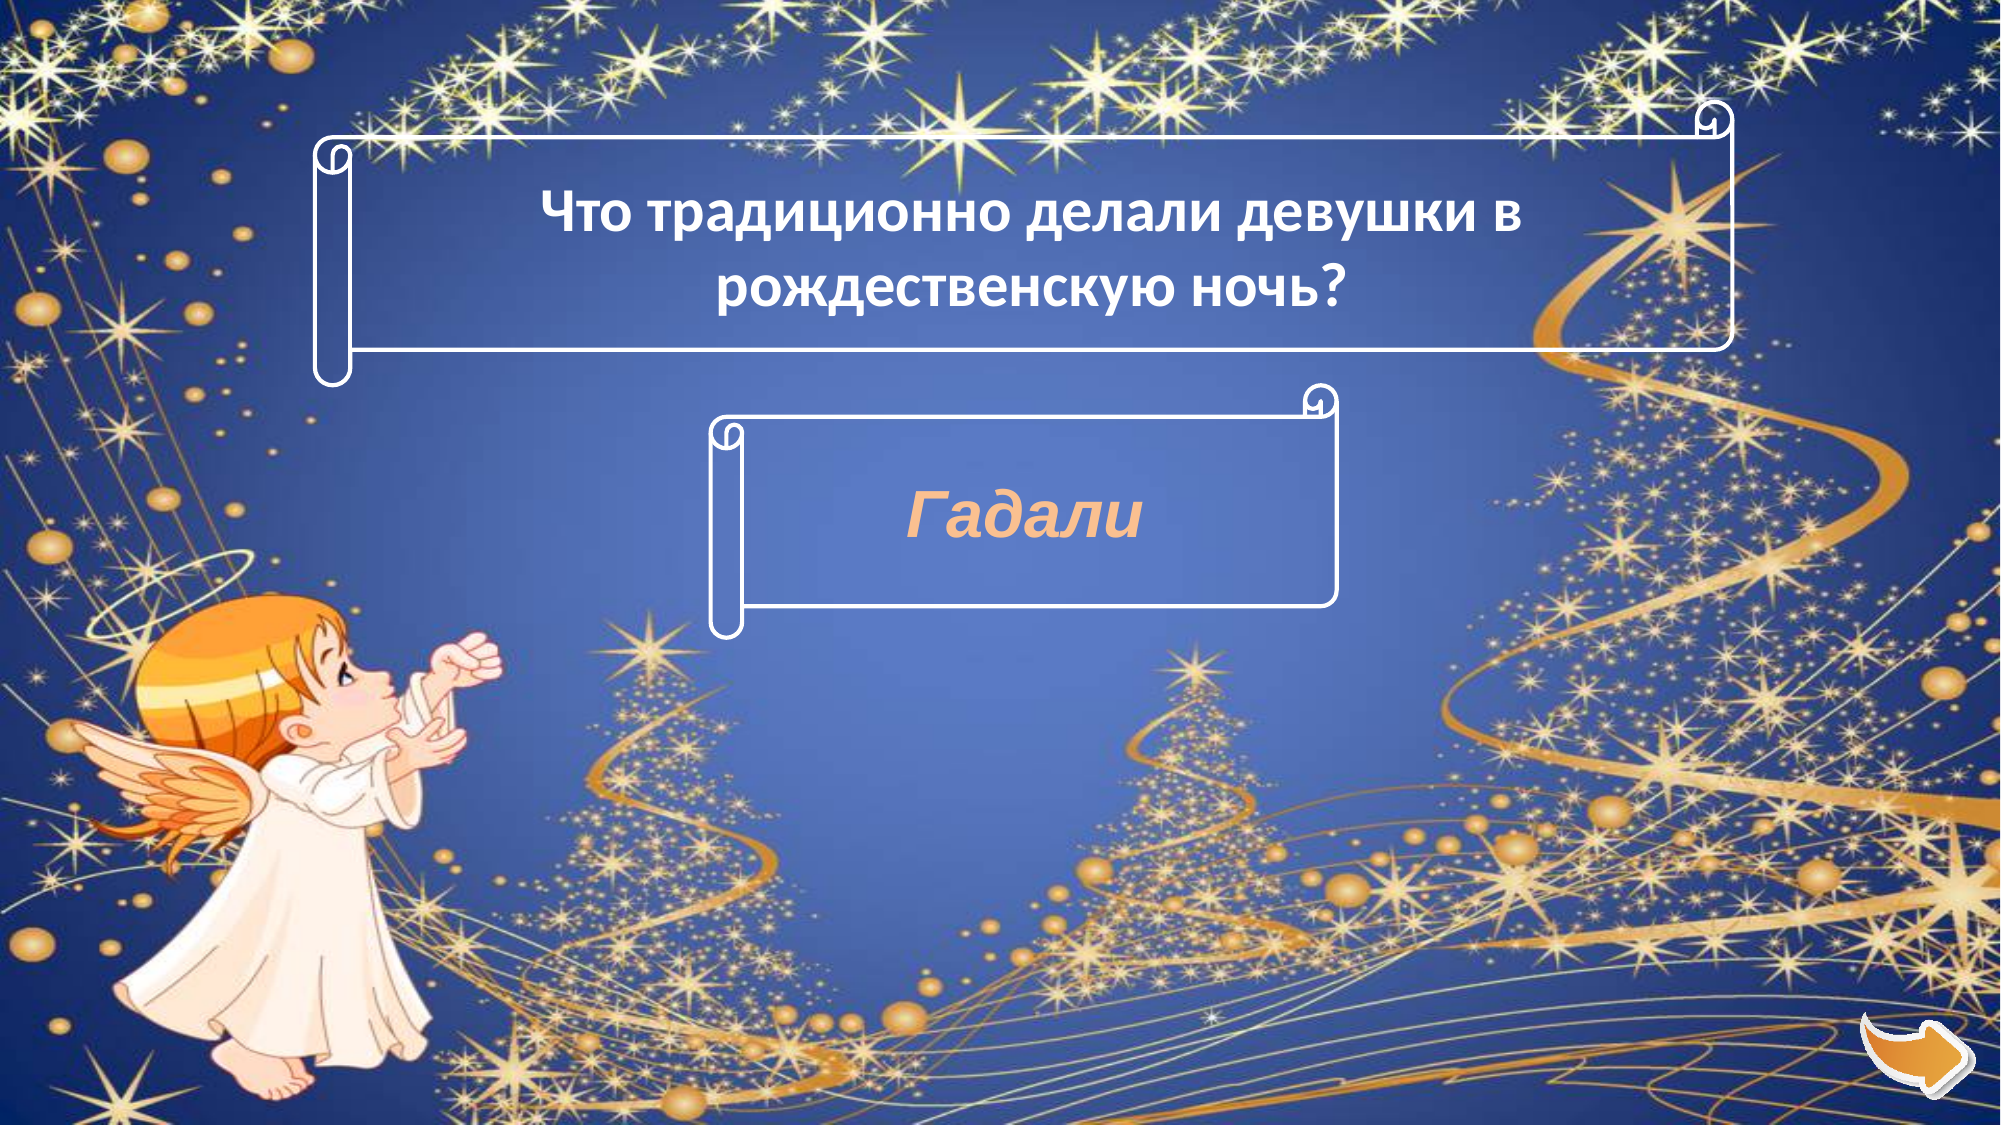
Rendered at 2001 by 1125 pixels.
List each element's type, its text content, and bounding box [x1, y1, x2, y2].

text_box Гадали [736, 463, 1333, 559]
text_box Что традиционно делали девушки в рождественскую ночь? [312, 99, 1735, 388]
text_box [708, 383, 1339, 640]
picture [0, 0, 2001, 1125]
